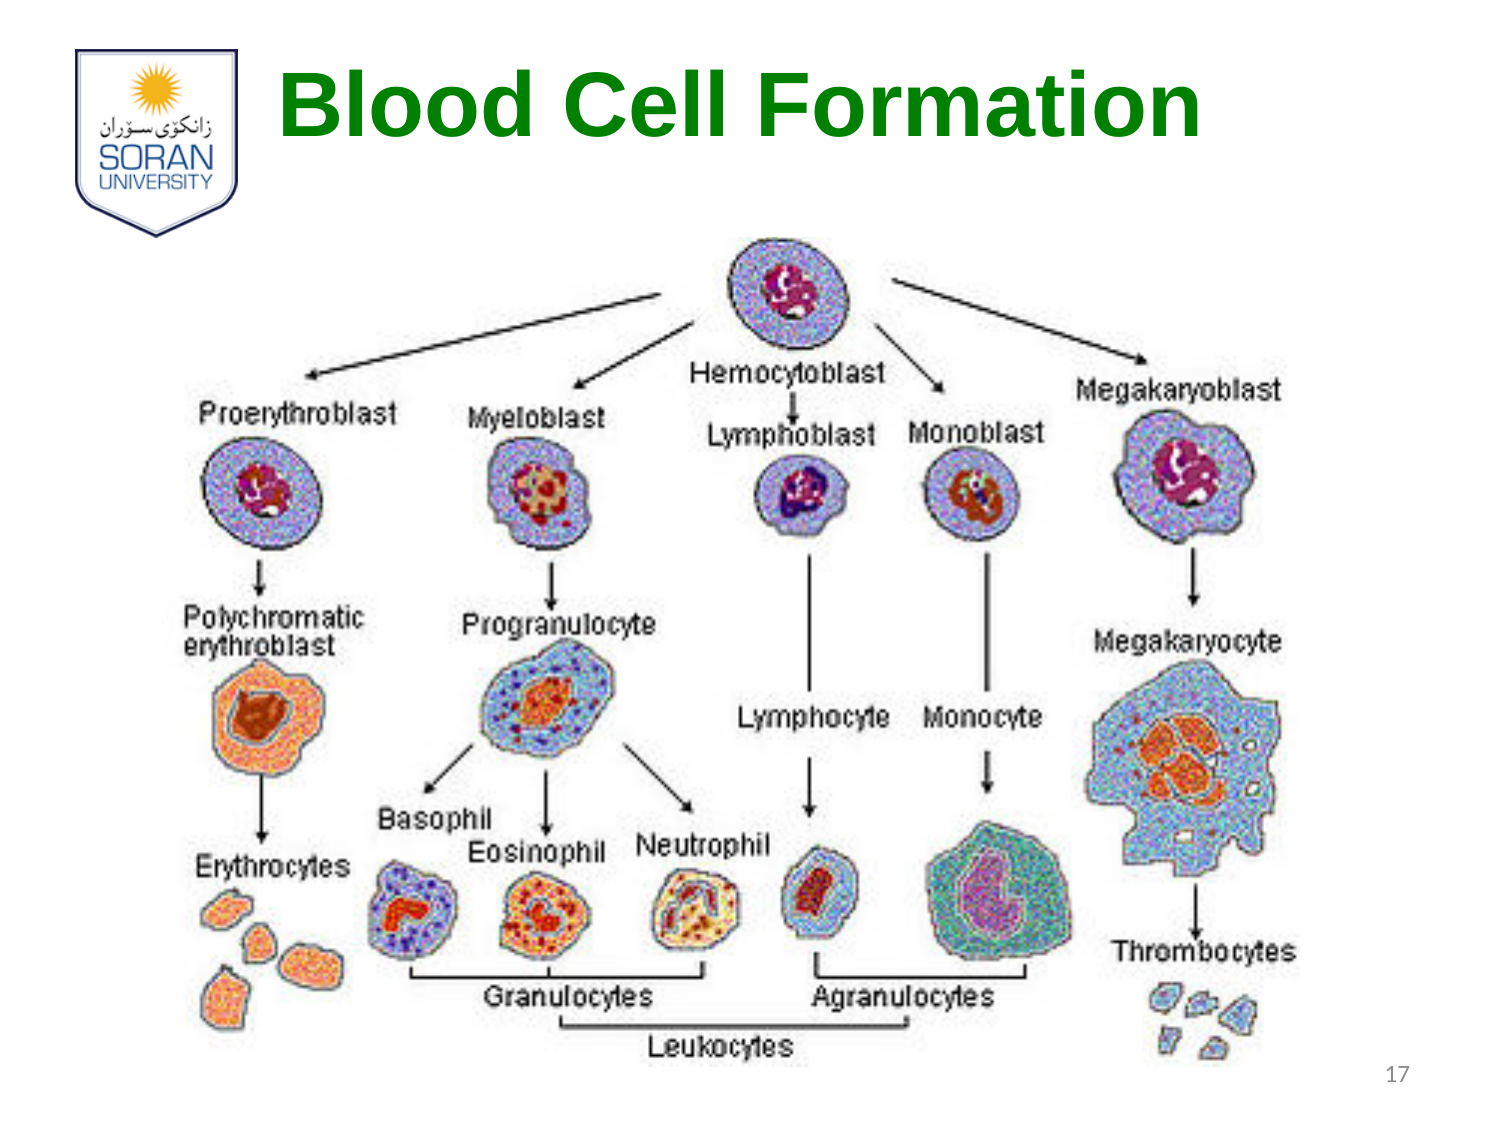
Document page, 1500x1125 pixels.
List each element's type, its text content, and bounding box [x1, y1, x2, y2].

picture [75, 49, 1301, 1067]
slide_number 17 [1074, 1042, 1425, 1103]
text_box Blood Cell Formation [262, 37, 1220, 163]
